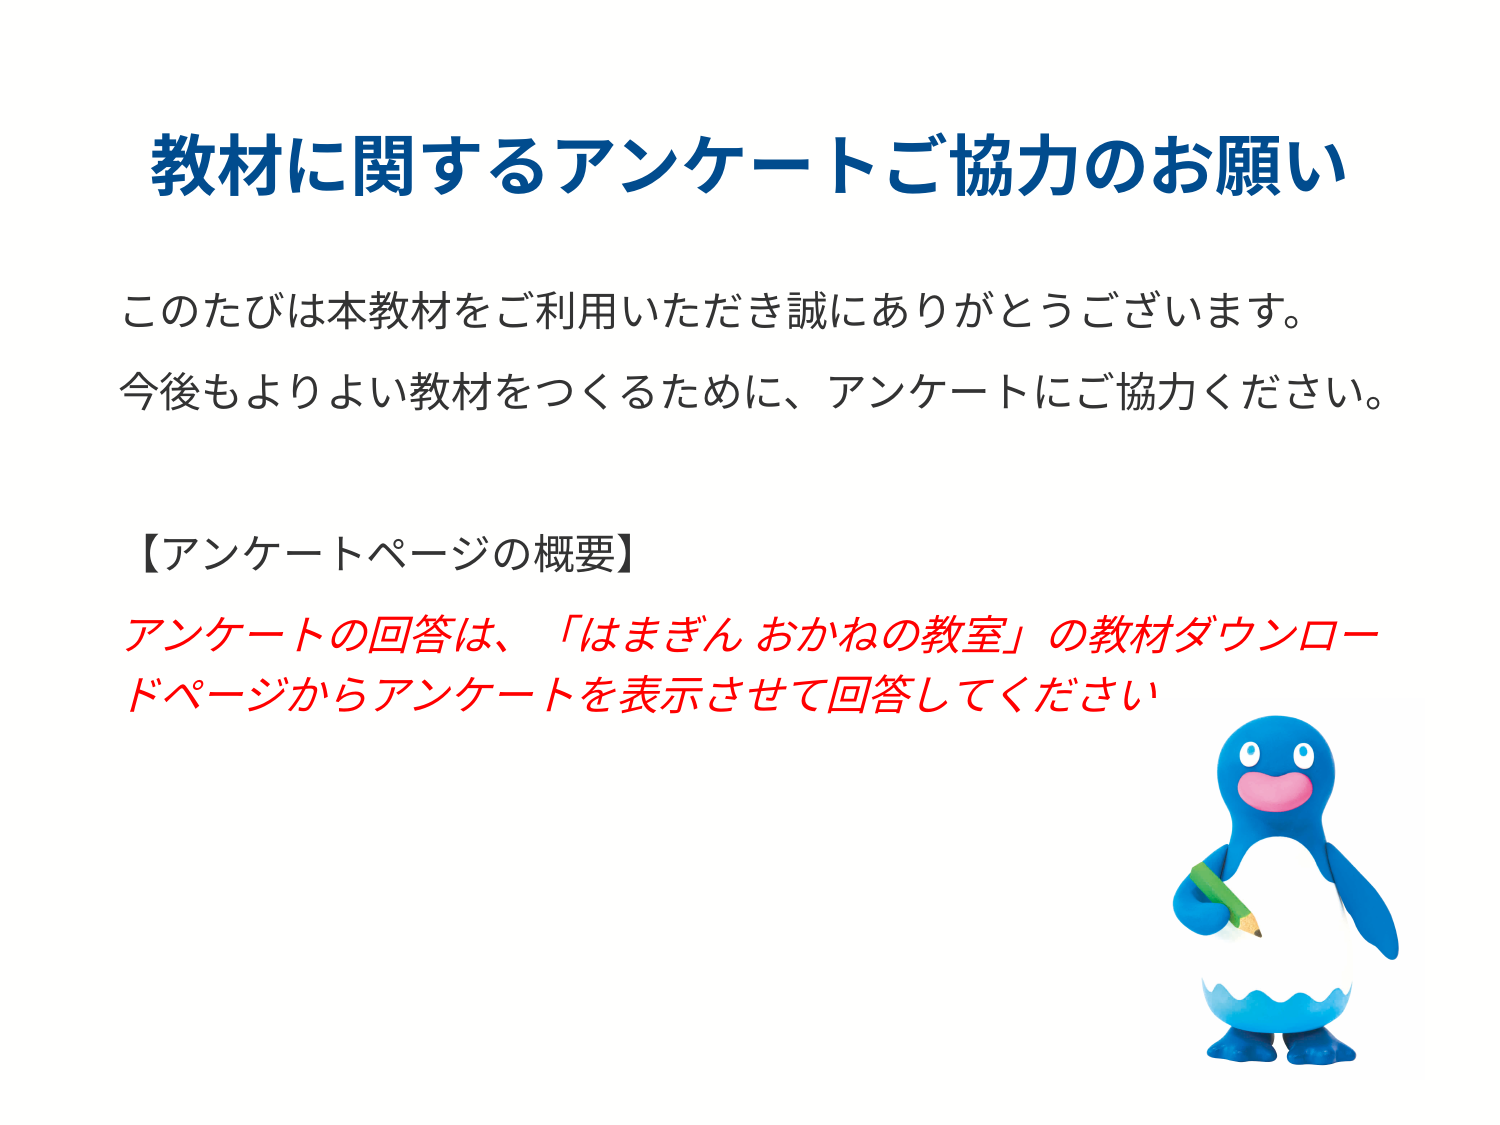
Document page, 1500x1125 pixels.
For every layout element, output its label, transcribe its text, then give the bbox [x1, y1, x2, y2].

picture [1140, 698, 1425, 1080]
list このたびは本教材をご利用いただき誠にありがとうございます。 今後もよりよい教材をつくるために、アンケートにご協力ください。 【アンケートページの概要】 アンケートの回答は、「はまぎん おかねの教室」の教材ダウンロードページからアンケートを表示させて回答してください。 [103, 267, 1397, 981]
title 教材に関するアンケートご協力のお願い [103, 59, 1397, 267]
